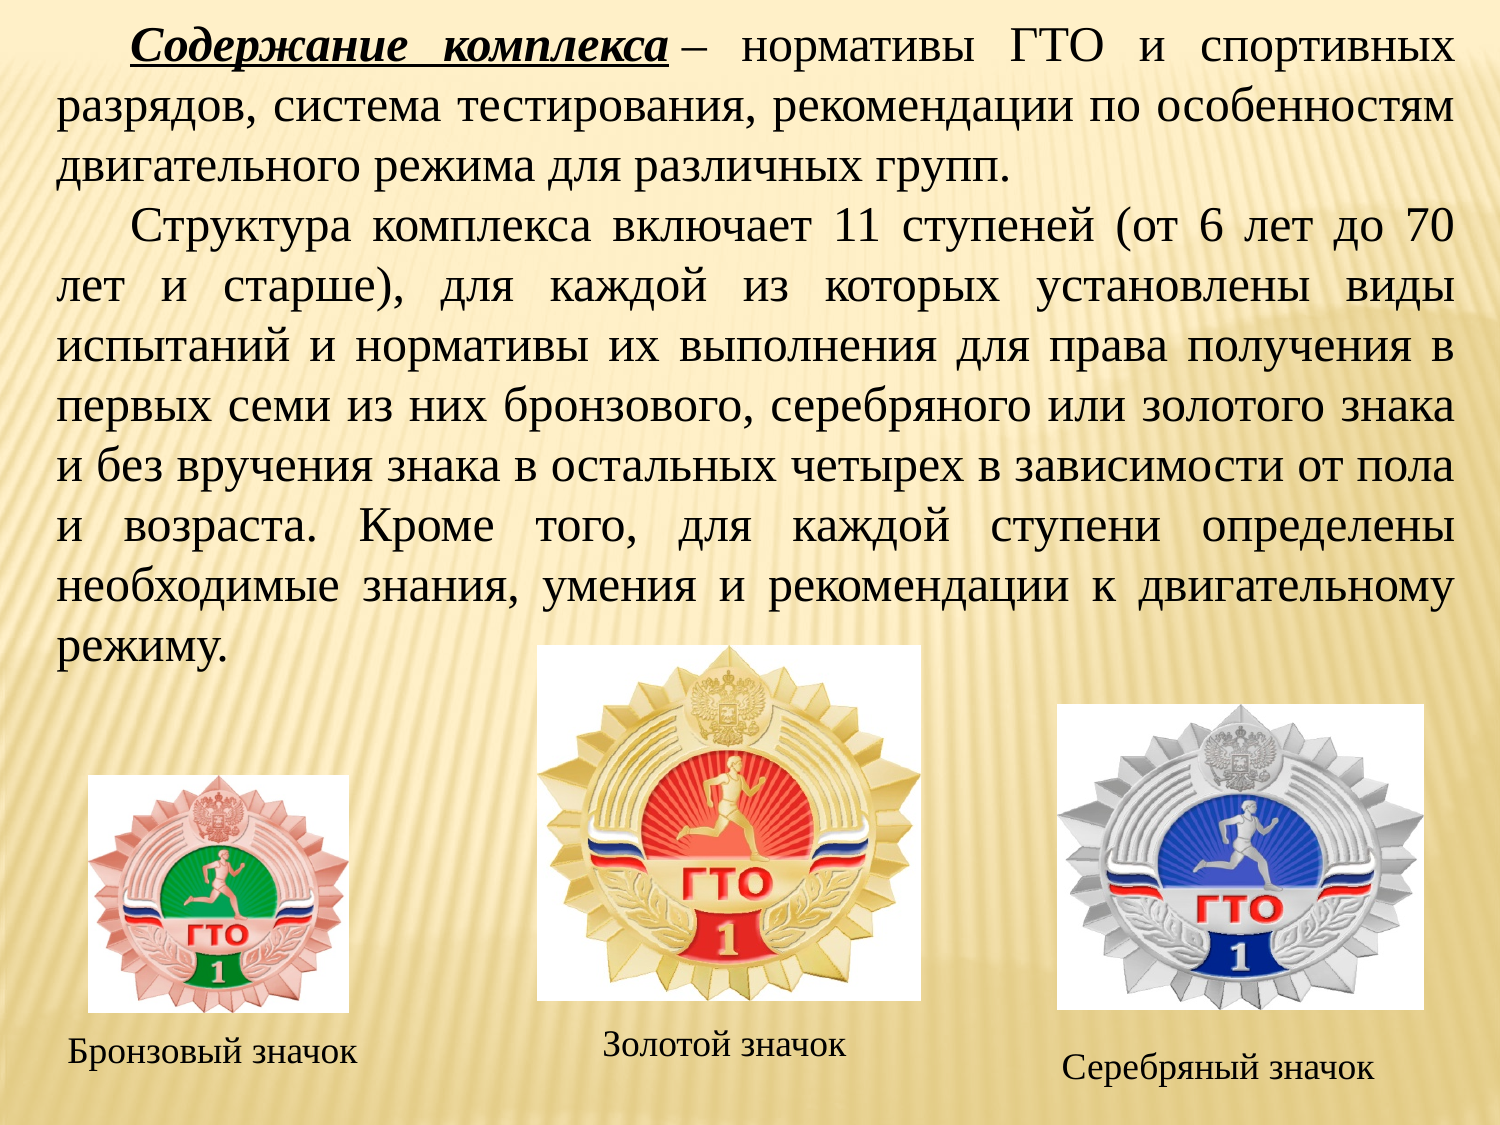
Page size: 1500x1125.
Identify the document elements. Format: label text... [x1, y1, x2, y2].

text_box Золотой значок [587, 1019, 862, 1072]
picture [1056, 703, 1424, 1010]
text_box Бронзовый значок [41, 1018, 384, 1079]
picture [88, 774, 349, 1013]
picture [537, 644, 921, 1002]
text_box Содержание комплекса – нормативы ГТО и спортивных разрядов, система тестирования, рекомендации по особенностям двигательного режима для различных групп. Структура комплекса включает 11 ступеней (от 6 лет до 70 лет и старше), для каждой из которых установлены виды испытаний и нормативы их выполнения для права получения в первых семи из них бронзового, серебряного или золотого знака и без вручения знака в остальных четырех в зависимости от пола и возраста. Кроме того, для каждой ступени определены необходимые знания, умения и рекомендации к двигательному режиму. [41, 3, 1471, 679]
text_box Серебряный значок [1046, 1034, 1400, 1095]
